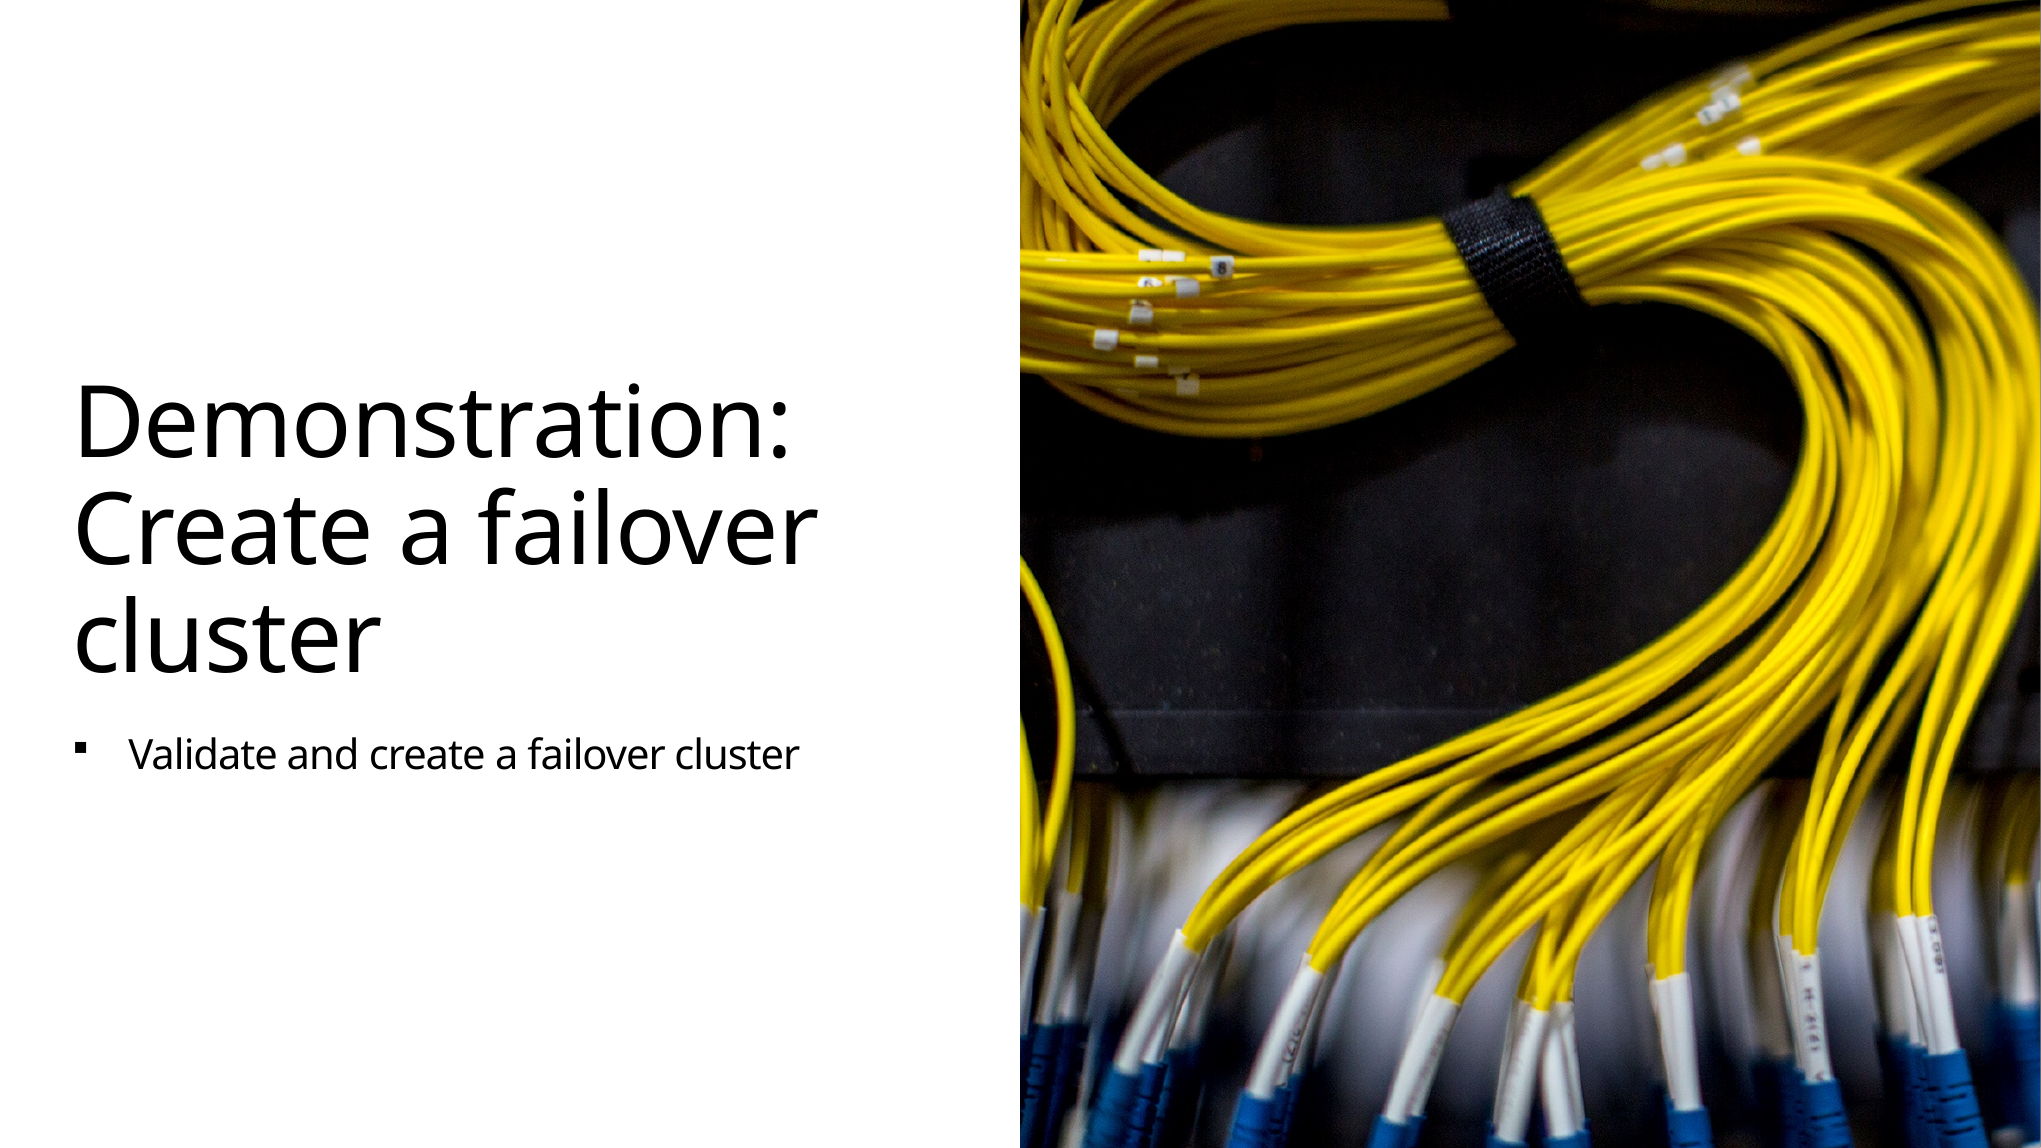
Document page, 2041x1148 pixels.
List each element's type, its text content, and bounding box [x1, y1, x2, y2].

subtitle Validate and create a failover cluster [71, 727, 981, 1005]
picture [1020, 0, 2041, 1148]
title Demonstration: Create a failover cluster [71, 280, 981, 725]
